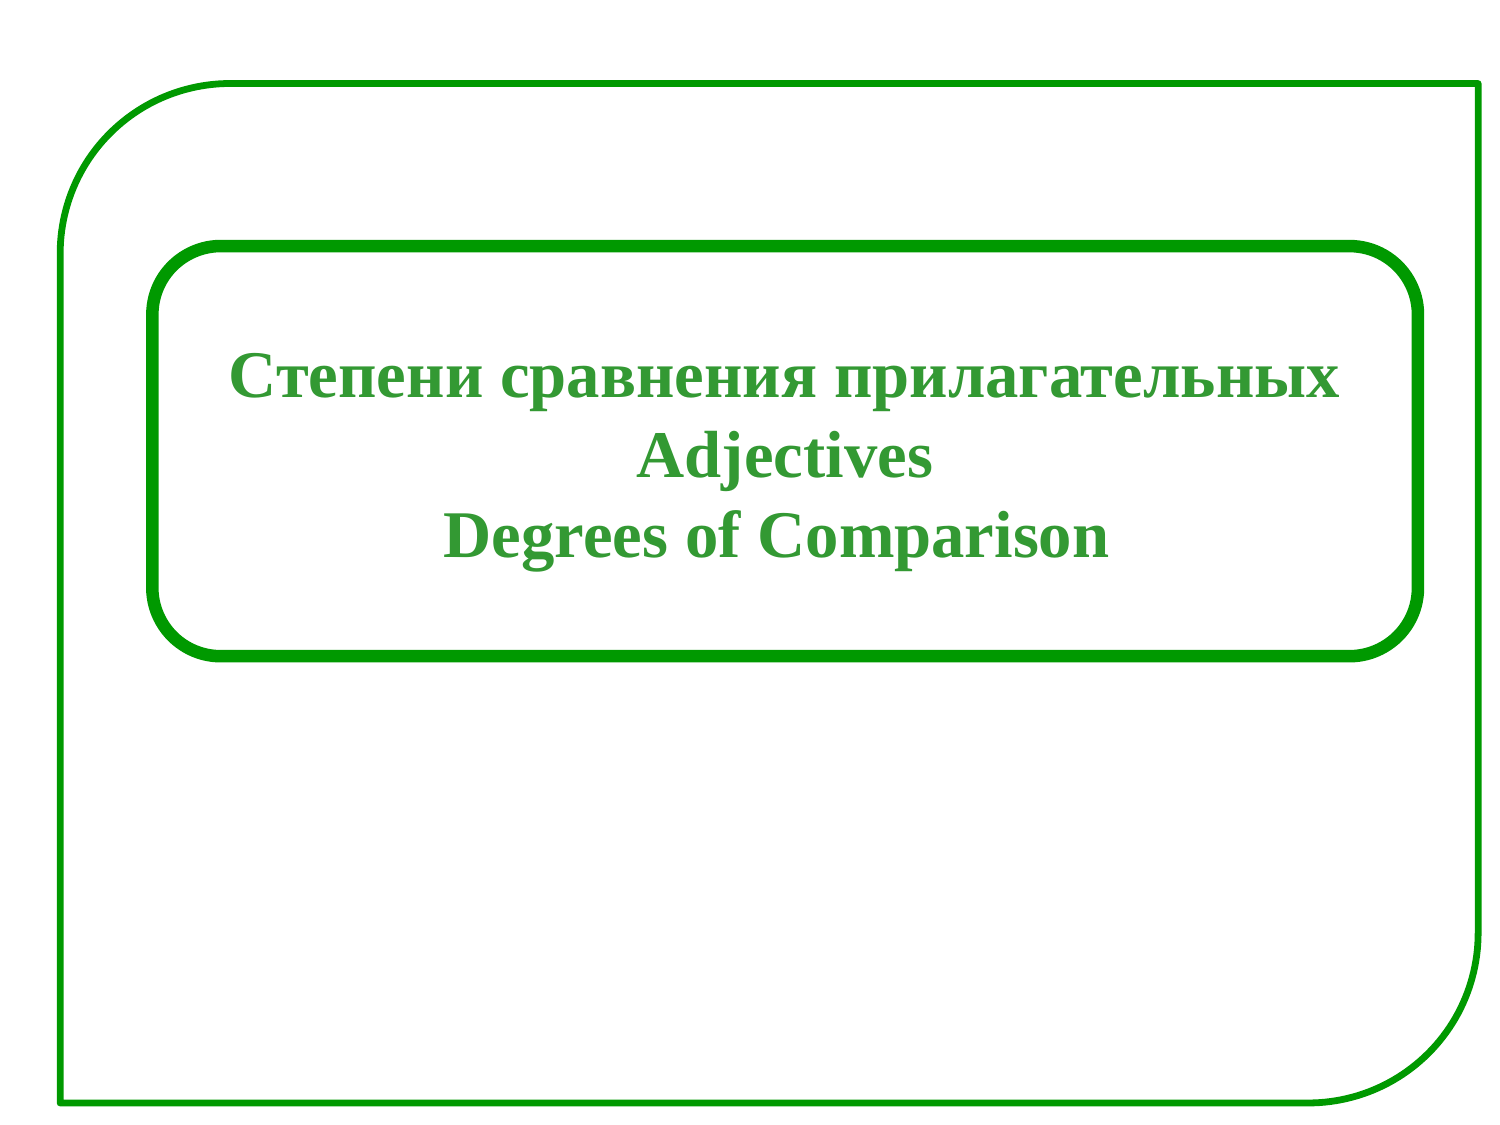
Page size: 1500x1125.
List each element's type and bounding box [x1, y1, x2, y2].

text_box [58, 81, 1481, 1106]
